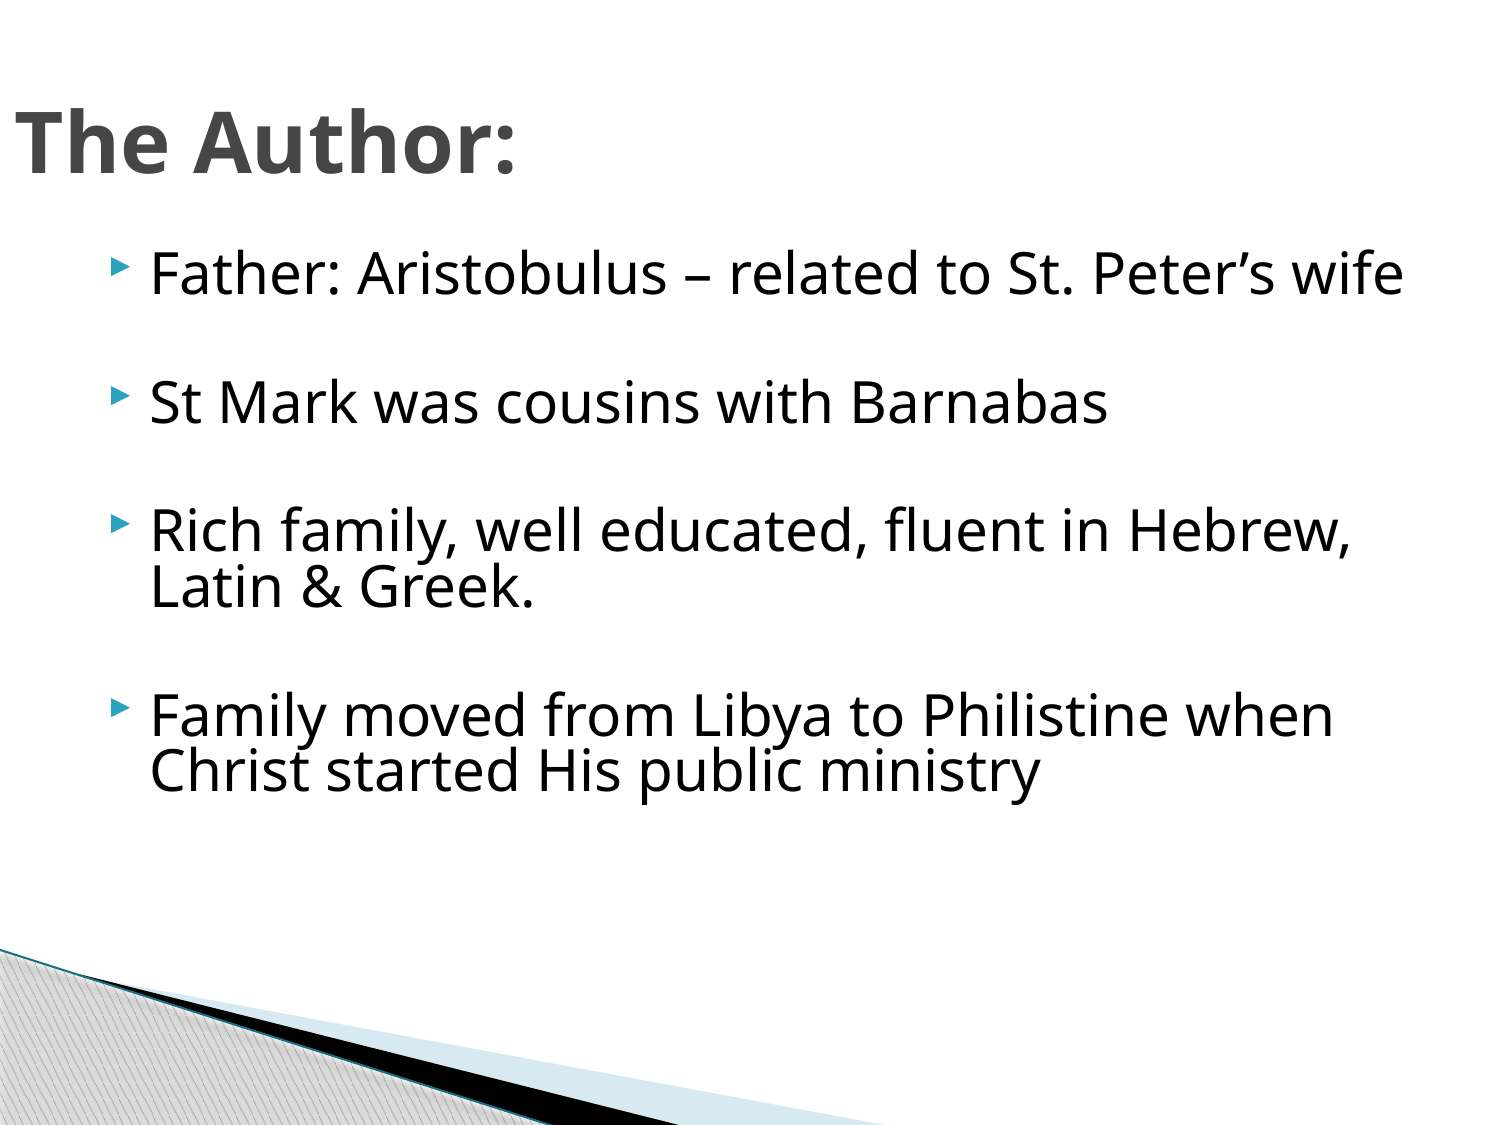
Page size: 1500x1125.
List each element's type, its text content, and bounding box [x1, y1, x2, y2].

list Father: Aristobulus – related to St. Peter’s wife St Mark was cousins with Barnabas Rich family, well educated, fluent in Hebrew, Latin & Greek. Family moved from Libya to Philistine when Christ started His public ministry [75, 243, 1425, 986]
title The Author: [0, 45, 1425, 233]
